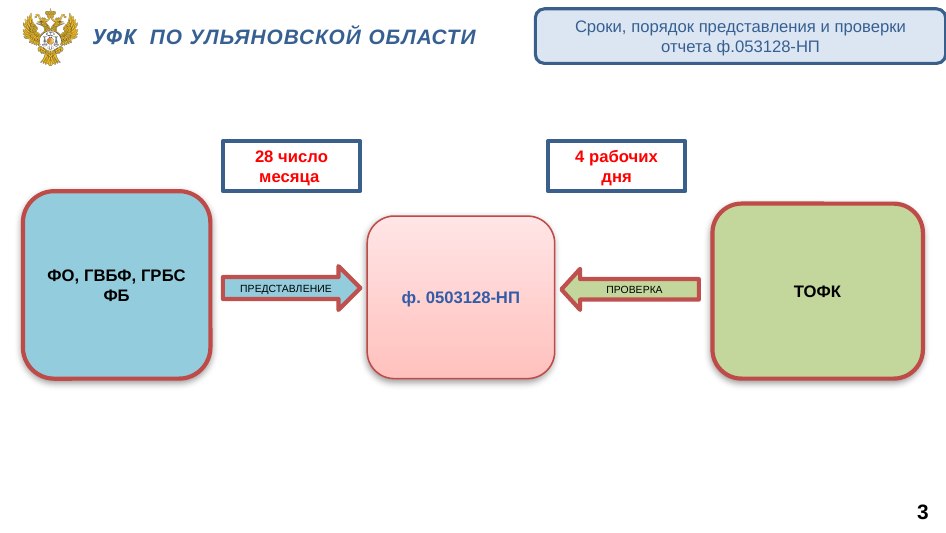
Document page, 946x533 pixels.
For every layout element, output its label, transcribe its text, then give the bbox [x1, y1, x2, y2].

text_box ТОФК [711, 202, 924, 380]
text_box Уфк по ульяновской области [78, 16, 523, 56]
text_box 28 число месяца [221, 139, 362, 193]
text_box ф. 0503128-НП [366, 215, 556, 380]
text_box 3 [870, 491, 944, 531]
text_box 4 рабочих дня [546, 139, 687, 193]
text_box Сроки, порядок представления и проверки отчета ф.053128-НП [533, 6, 946, 66]
text_box ФО, ГВБФ, ГРБС ФБ [22, 190, 212, 380]
text_box [22, 8, 79, 66]
text_box ПРЕДСТАВЛЕНИЕ [220, 264, 363, 312]
text_box ПРОВЕРКА [559, 266, 701, 312]
